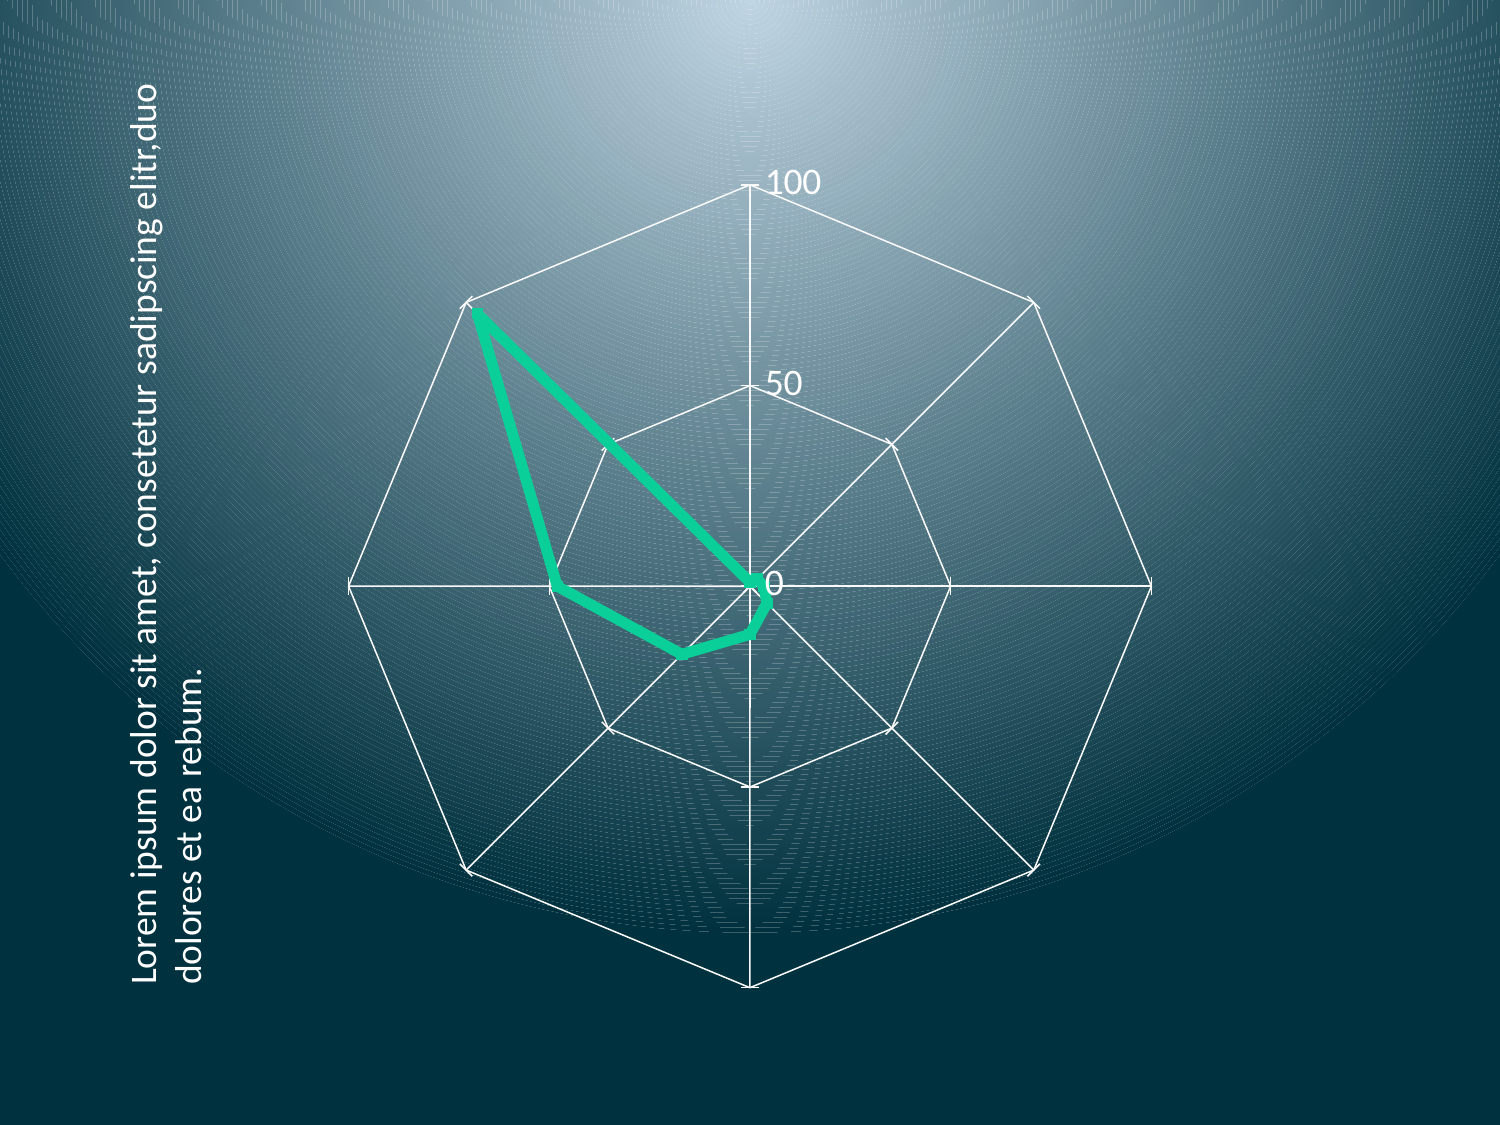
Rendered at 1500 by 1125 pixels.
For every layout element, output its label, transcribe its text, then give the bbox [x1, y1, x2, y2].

text_box Lorem ipsum dolor sit amet, consetetur sadipscing elitr,duo dolores et ea rebum. [111, 42, 216, 147]
chart [74, 148, 1426, 1006]
